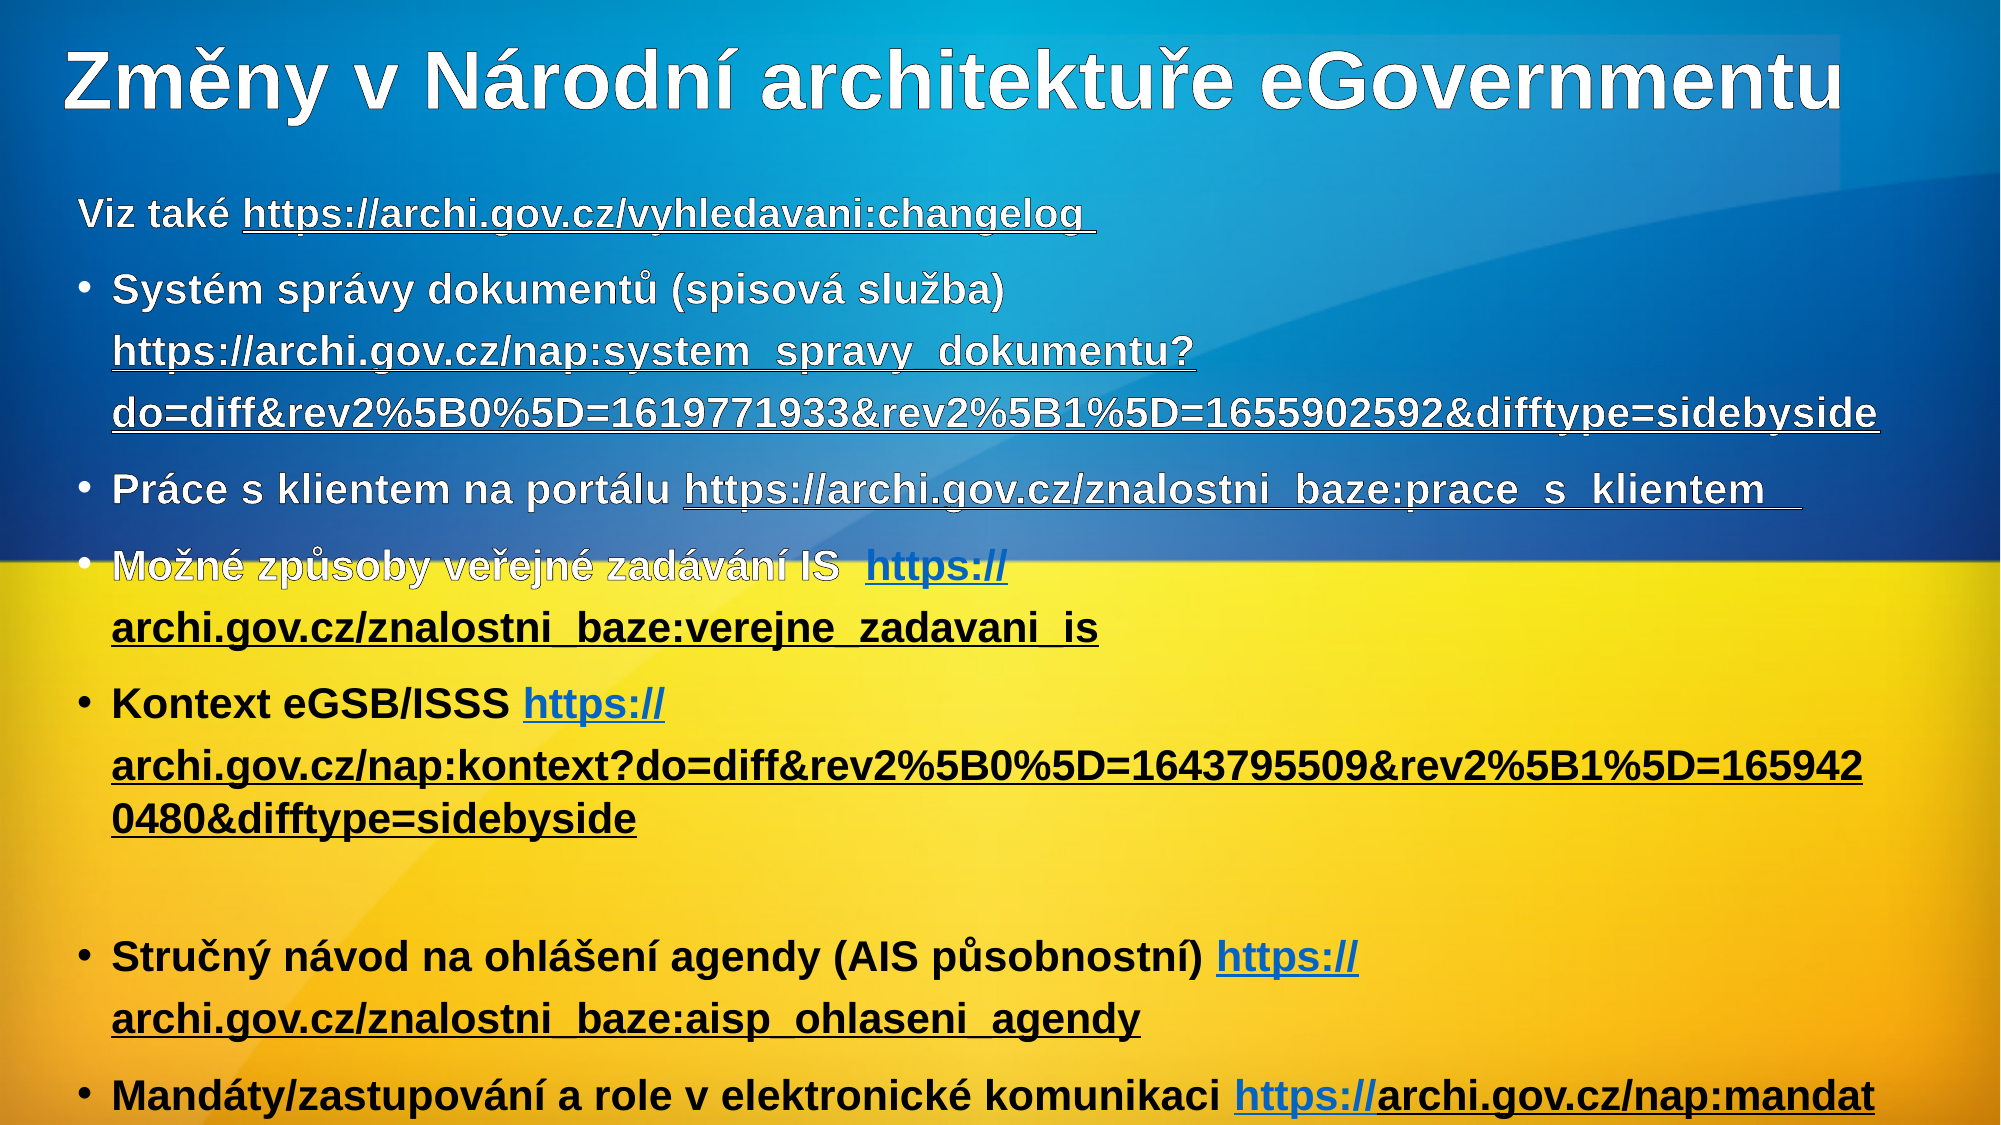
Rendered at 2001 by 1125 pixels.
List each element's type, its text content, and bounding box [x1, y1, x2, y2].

title Změny v Národní architektuře eGovernmentu [46, 20, 1954, 144]
list Viz také https://archi.gov.cz/vyhledavani:changelog Systém správy dokumentů (spisová služba) https://archi.gov.cz/nap:system_spravy_dokumentu?do=diff&rev2%5B0%5D=1619771933&rev2%5B1%5D=1655902592&difftype=sidebyside Práce s klientem na portálu https://archi.gov.cz/znalostni_baze:prace_s_klientem Možné způsoby veřejné zadávání IS https://archi.gov.cz/znalostni_baze:verejne_zadavani_is Kontext eGSB/ISSS https://archi.gov.cz/nap:kontext?do=diff&rev2%5B0%5D=1643795509&rev2%5B1%5D=1659420480&difftype=sidebyside Stručný návod na ohlášení agendy (AIS působnostní) https://archi.gov.cz/znalostni_baze:aisp_ohlaseni_agendy Mandáty/zastupování a role v elektronické komunikaci https://archi.gov.cz/nap:mandat [62, 143, 1916, 1091]
picture [0, 0, 2001, 1125]
